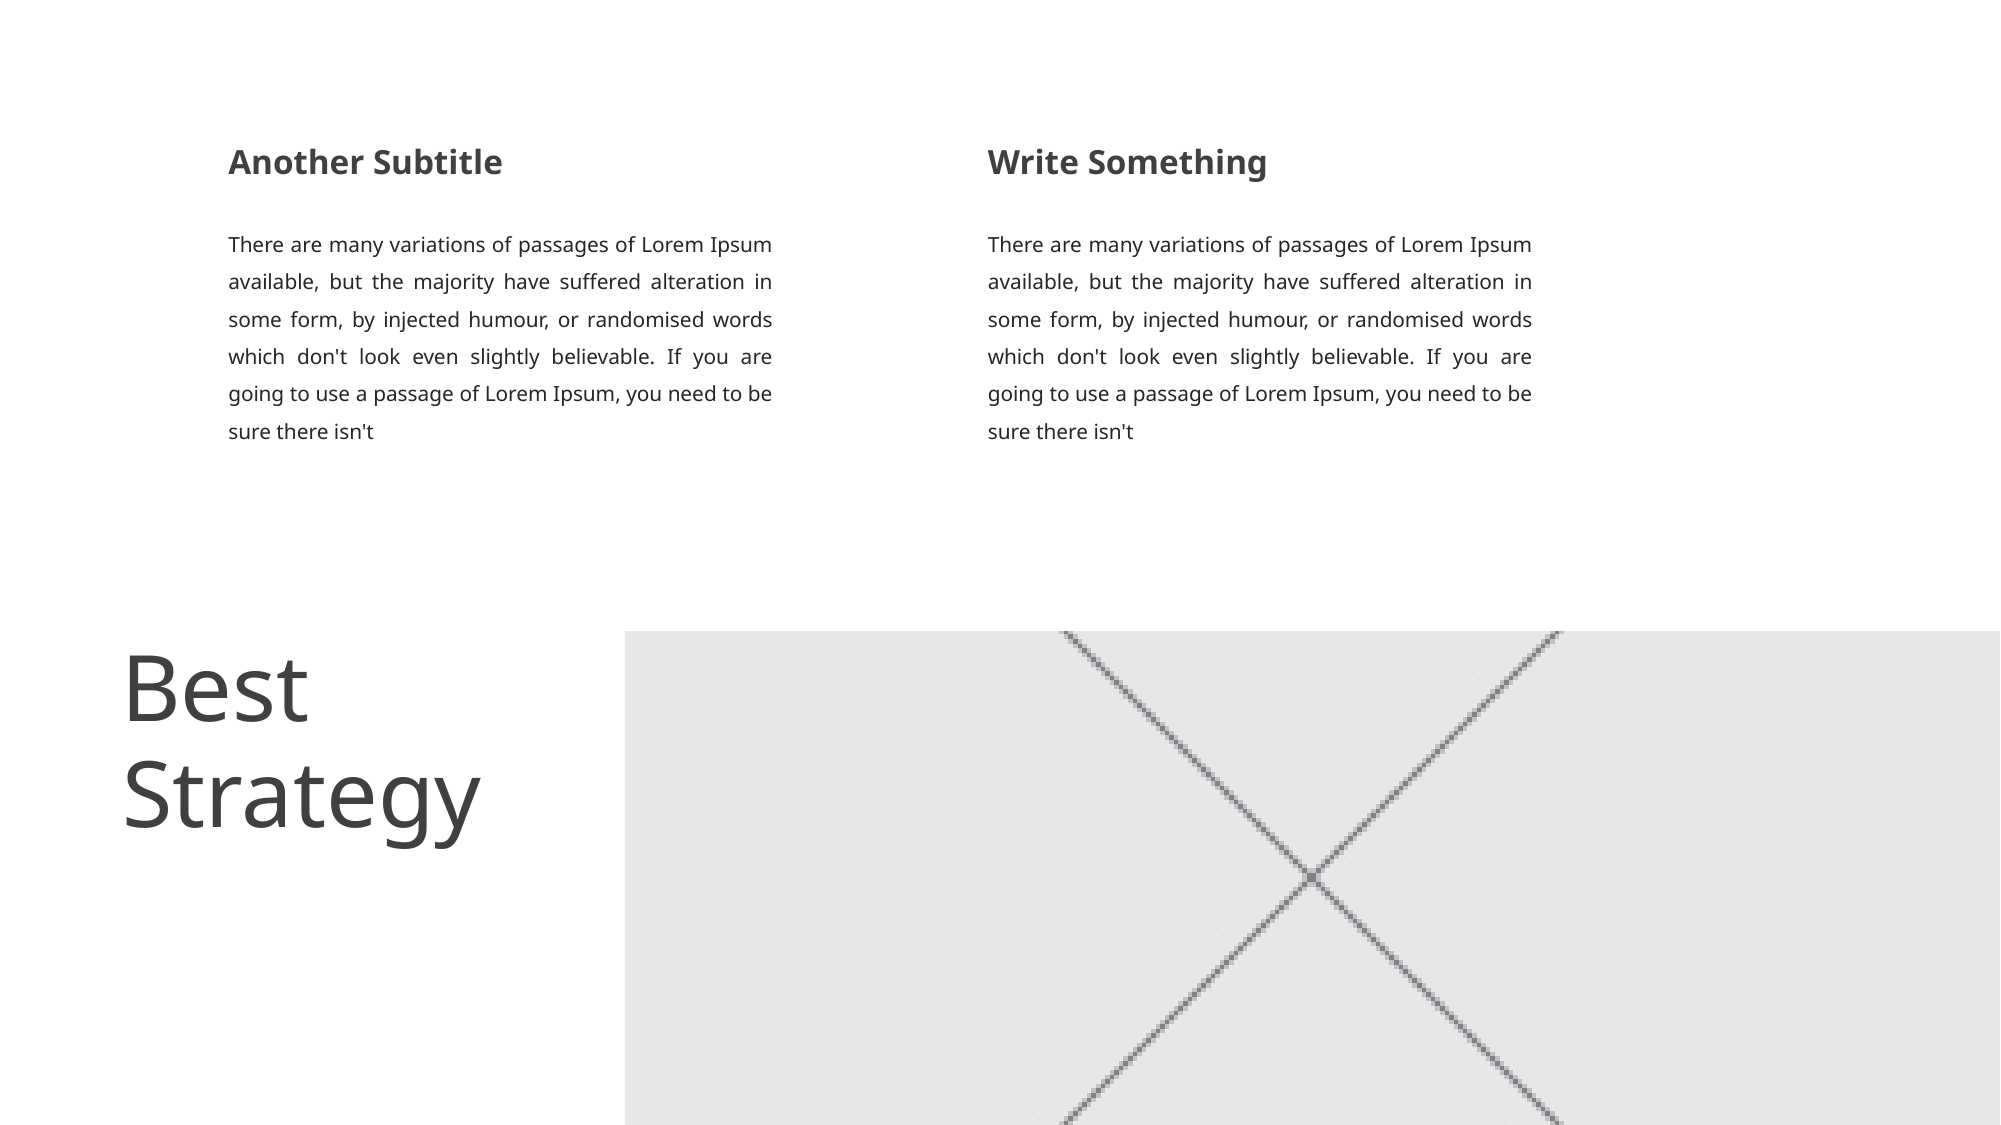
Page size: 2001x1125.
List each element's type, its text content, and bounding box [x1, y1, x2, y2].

text_box Another Subtitle [213, 134, 555, 189]
text_box There are many variations of passages of Lorem Ipsum available, but the majority have suffered alteration in some form, by injected humour, or randomised words which don't look even slightly believable. If you are going to use a passage of Lorem Ipsum, you need to be sure there isn't [973, 211, 1547, 451]
text_box There are many variations of passages of Lorem Ipsum available, but the majority have suffered alteration in some form, by injected humour, or randomised words which don't look even slightly believable. If you are going to use a passage of Lorem Ipsum, you need to be sure there isn't [213, 211, 788, 451]
text_box Best [105, 630, 754, 739]
text_box Strategy [107, 737, 624, 846]
picture [624, 631, 2000, 1125]
text_box Write Something [973, 134, 1315, 189]
